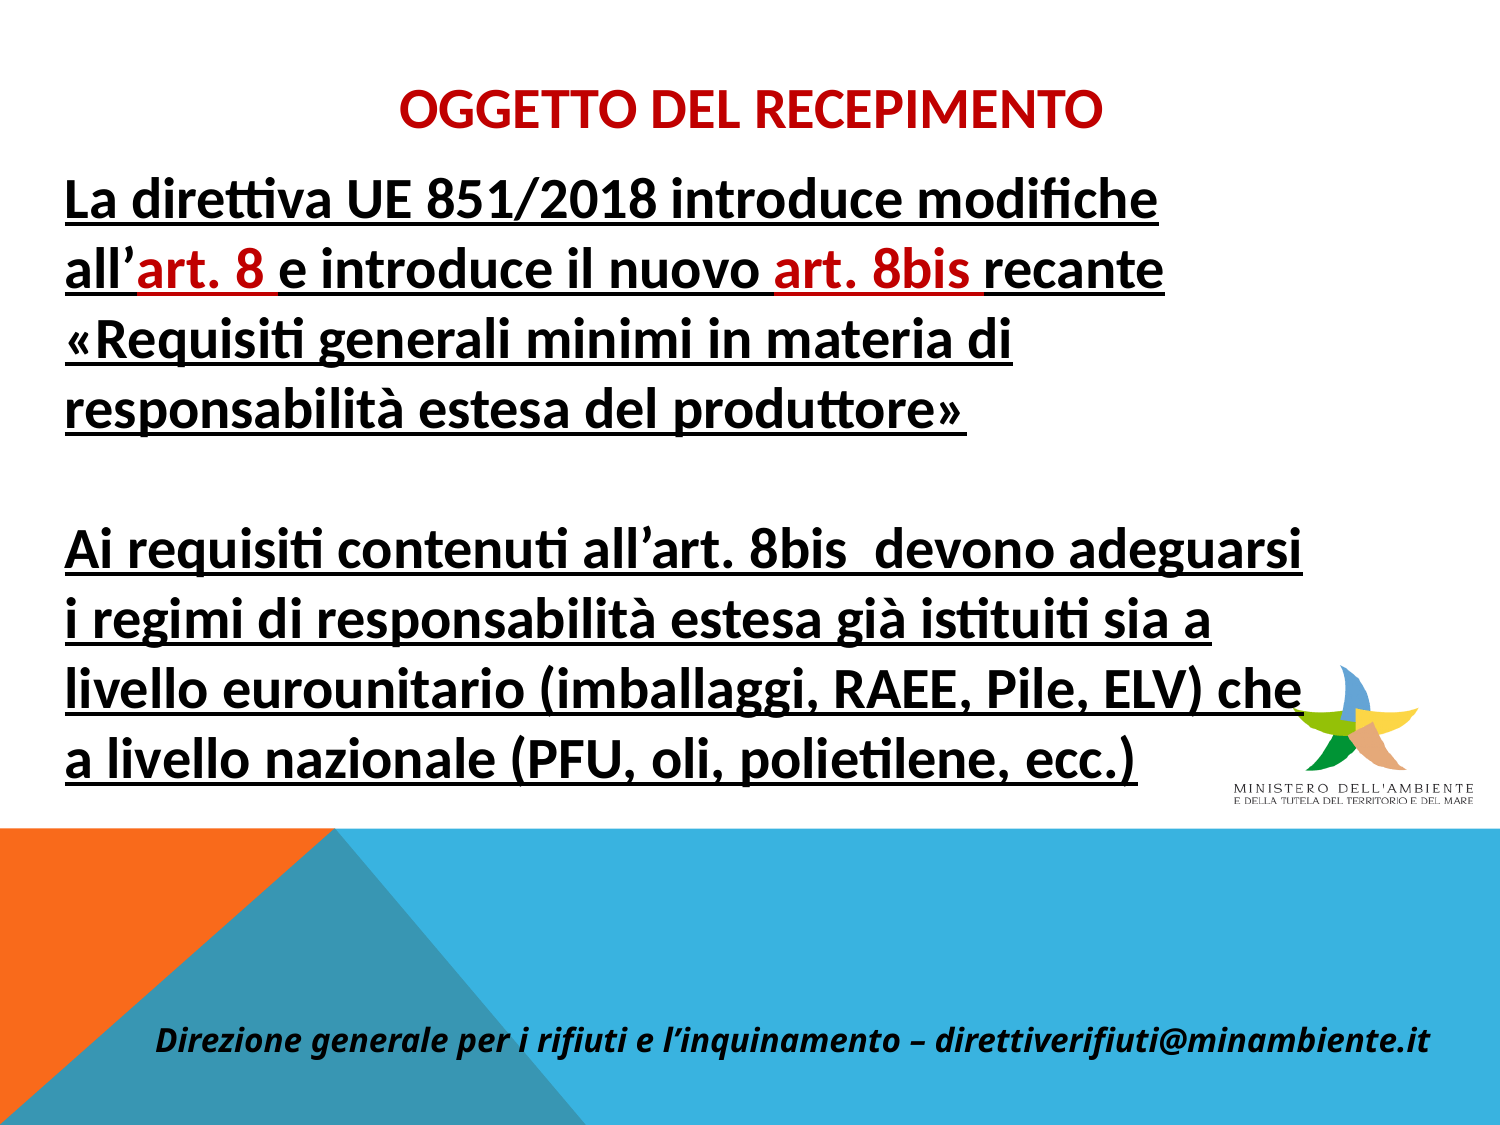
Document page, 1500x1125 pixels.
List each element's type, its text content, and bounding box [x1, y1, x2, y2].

text_box Direzione generale per i rifiuti e l’inquinamento – direttiverifiuti@minambiente.it [147, 1012, 1500, 1067]
title Oggetto del recepimento [134, 59, 1370, 151]
text_box La direttiva UE 851/2018 introduce modifiche all’art. 8 e introduce il nuovo art. 8bis recante «Requisiti generali minimi in materia di responsabilità estesa del produttore» Ai requisiti contenuti all’art. 8bis devono adeguarsi i regimi di responsabilità estesa già istituiti sia a livello eurounitario (imballaggi, RAEE, Pile, ELV) che a livello nazionale (PFU, oli, polietilene, ecc.) [57, 152, 1334, 798]
picture [1233, 665, 1473, 804]
